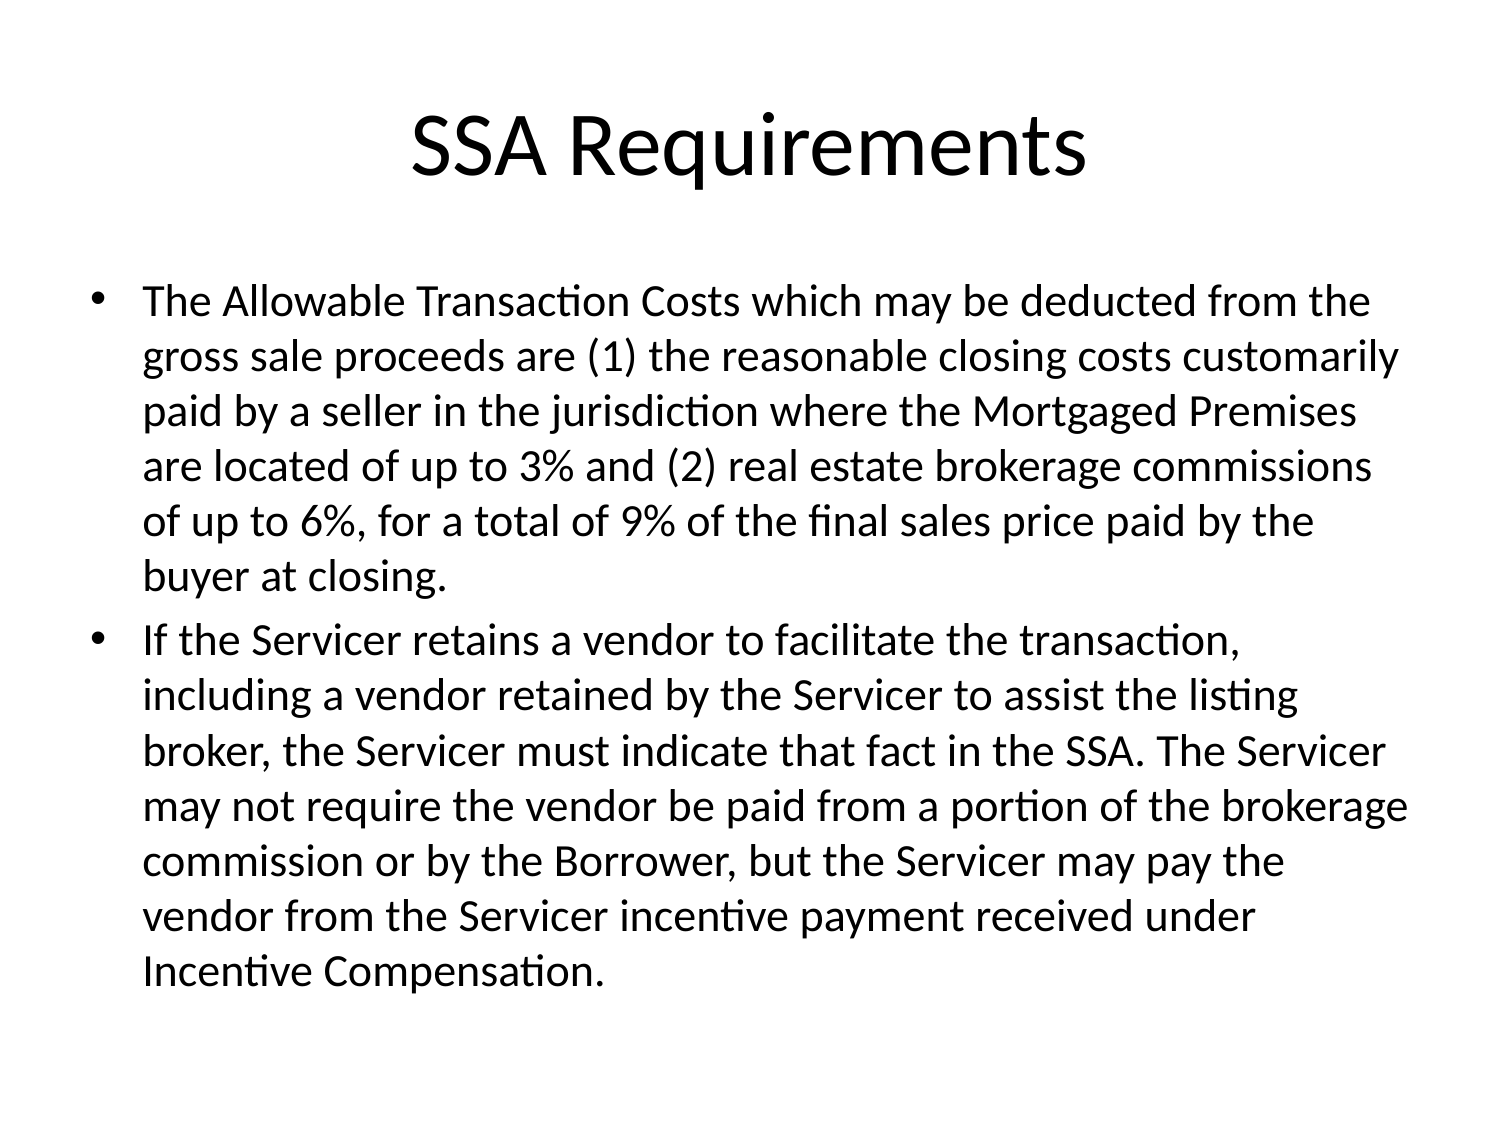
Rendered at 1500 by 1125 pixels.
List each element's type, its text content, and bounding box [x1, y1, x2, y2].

list The Allowable Transaction Costs which may be deducted from the gross sale proceeds are (1) the reasonable closing costs customarily paid by a seller in the jurisdiction where the Mortgaged Premises are located of up to 3% and (2) real estate brokerage commissions of up to 6%, for a total of 9% of the final sales price paid by the buyer at closing. If the Servicer retains a vendor to facilitate the transaction, including a vendor retained by the Servicer to assist the listing broker, the Servicer must indicate that fact in the SSA. The Servicer may not require the vendor be paid from a portion of the brokerage commission or by the Borrower, but the Servicer may pay the vendor from the Servicer incentive payment received under Incentive Compensation. [75, 262, 1425, 1005]
title SSA Requirements [75, 45, 1425, 233]
